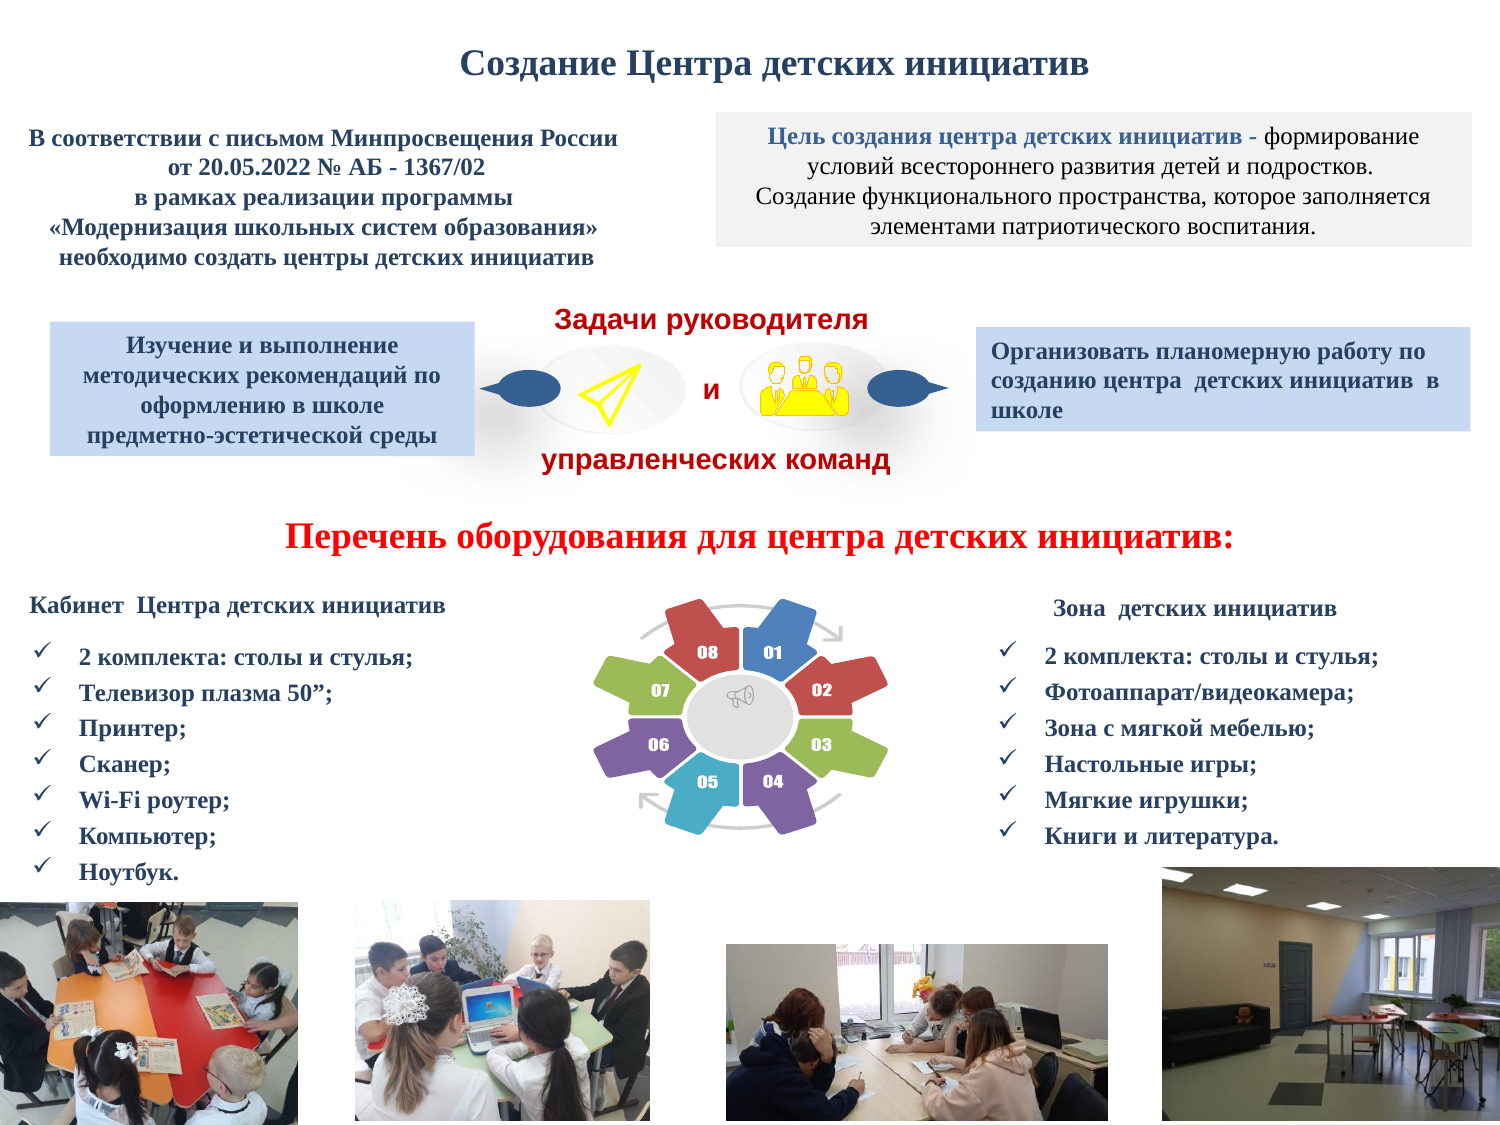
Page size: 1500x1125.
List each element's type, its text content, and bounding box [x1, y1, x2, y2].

text_box Изучение и выполнение методических рекомендаций по оформлению в школе предметно-эстетической среды [49, 321, 475, 457]
text_box Перечень оборудования для центра детских инициатив: [16, 503, 1500, 564]
text_box 2 комплекта: столы и стулья; Фотоаппарат/видеокамера; Зона с мягкой мебелью; Настольные игры; Мягкие игрушки; Книги и литература. [983, 626, 1475, 857]
picture [0, 902, 298, 1125]
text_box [478, 340, 949, 435]
text_box 2 комплекта: столы и стулья; Телевизор плазма 50”; Принтер; Сканер; Wi-Fi роутер; Компьютер; Ноутбук. [17, 626, 541, 893]
text_box Задачи руководителя и управленческих команд [452, 293, 980, 483]
text_box В соответствии с письмом Минпросвещения России от 20.05.2022 № АБ - 1367/02 в рамках реализации программы «Модернизация школьных систем образования» необходимо создать центры детских инициатив [0, 113, 654, 279]
text_box Цель создания центра детских инициатив - формирование условий всестороннего развития детей и подростков. Создание функционального пространства, которое заполняется элементами патриотического воспитания. [715, 112, 1472, 247]
picture [1162, 867, 1500, 1121]
text_box Кабинет Центра детских инициатив [0, 580, 503, 626]
picture [726, 944, 1108, 1121]
text_box Создание Центра детских инициатив [88, 30, 1471, 91]
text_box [593, 598, 889, 836]
text_box Организовать планомерную работу по созданию центра детских инициатив в школе [976, 326, 1471, 432]
text_box Зона детских инициатив [894, 583, 1423, 629]
picture [355, 900, 650, 1121]
